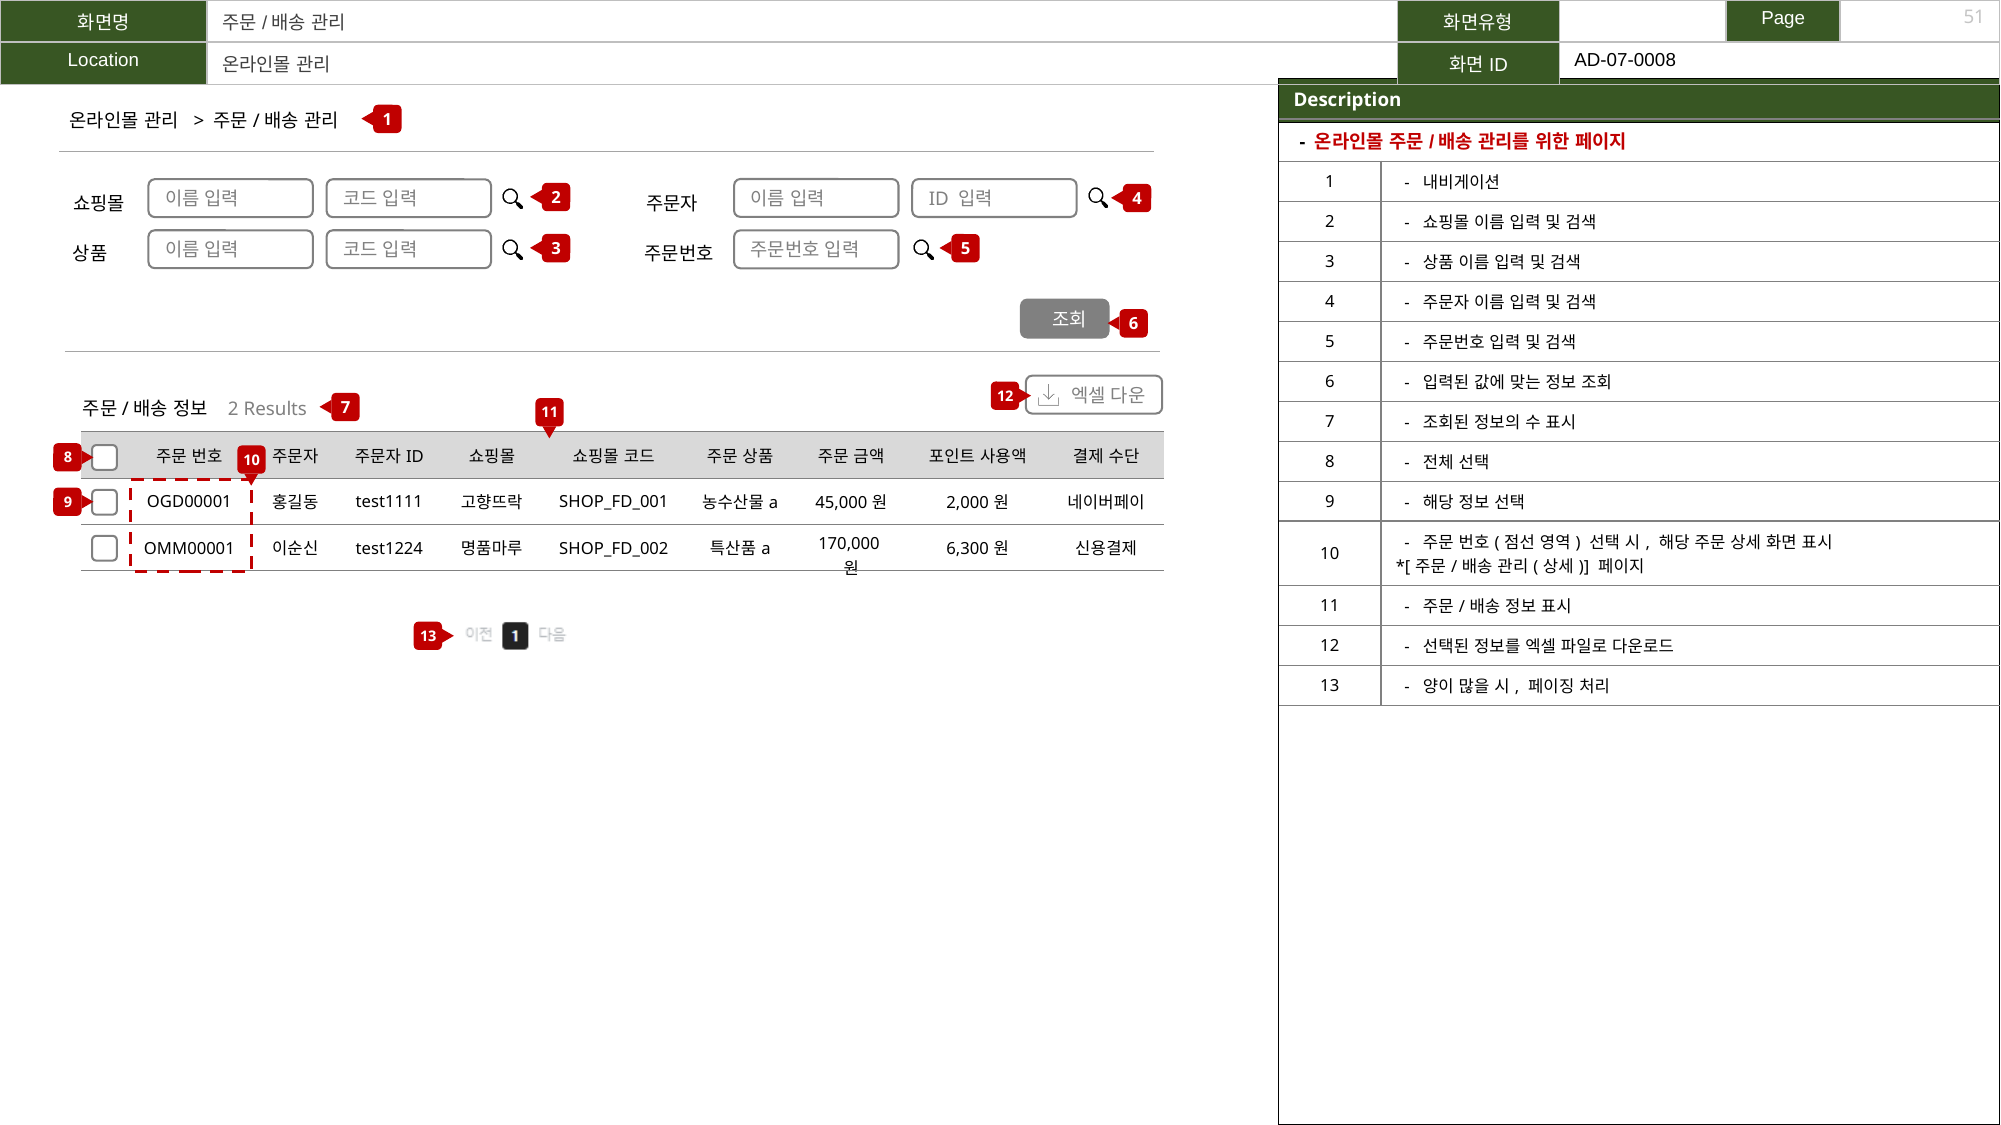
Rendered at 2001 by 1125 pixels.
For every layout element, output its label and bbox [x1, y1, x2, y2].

text_box [535, 227, 565, 269]
picture [452, 610, 579, 658]
text_box [47, 440, 118, 474]
table_cell [1279, 706, 1999, 1124]
table_cell [1279, 282, 1380, 321]
table_cell [1279, 162, 1380, 201]
table_cell [1382, 282, 2000, 321]
text_box [408, 619, 454, 653]
text_box [911, 178, 1078, 219]
text_box [1116, 177, 1146, 219]
table_cell [81, 525, 130, 570]
text_box [325, 386, 354, 428]
table_cell [1382, 666, 2000, 705]
table_cell [1382, 442, 2000, 481]
picture [500, 185, 525, 211]
text_box [68, 388, 323, 427]
text_box [945, 228, 974, 269]
text_box [58, 223, 314, 272]
text_box [91, 534, 118, 562]
text_box [325, 229, 493, 270]
text_box [325, 178, 493, 219]
table_header [1398, 1, 1550, 41]
table_cell [1279, 482, 1380, 520]
text_box [529, 395, 570, 439]
table_cell [1382, 322, 2000, 361]
table_cell [1560, 48, 1999, 84]
table_header [81, 432, 1164, 478]
table_cell [81, 479, 130, 524]
text_box [1019, 298, 1110, 339]
table_cell [1279, 242, 1380, 281]
text_box [629, 223, 900, 272]
table_cell [1382, 242, 2000, 281]
table_cell [1279, 586, 1380, 625]
table_cell [1279, 442, 1380, 481]
table_cell [1279, 626, 1380, 665]
table_cell [1382, 626, 2000, 665]
table_cell [1382, 586, 2000, 625]
table_header [208, 1, 1397, 41]
text_box [130, 443, 272, 572]
table_cell [1382, 522, 2000, 585]
table_header [1279, 85, 1999, 118]
text_box [631, 173, 900, 222]
picture [1085, 185, 1110, 210]
text_box [47, 485, 118, 519]
picture [500, 237, 525, 262]
text_box [55, 98, 404, 139]
table_cell [1398, 43, 1559, 84]
slide_number [1550, 0, 2000, 48]
table_cell [1279, 522, 1380, 585]
text_box [58, 173, 314, 222]
table_cell [1279, 362, 1380, 401]
table_cell [252, 525, 1164, 570]
table_cell [208, 43, 1397, 84]
table_cell [1382, 202, 2000, 241]
table_cell [1279, 402, 1380, 441]
picture [1031, 377, 1066, 412]
table_cell [1279, 202, 1380, 241]
text_box [985, 374, 1164, 415]
table_header [1279, 120, 2000, 161]
table_cell [1279, 666, 1380, 705]
table_header [1, 1, 206, 41]
table_cell [1, 43, 206, 84]
table_cell [1382, 402, 2000, 441]
picture [911, 237, 936, 262]
table_cell [1382, 362, 2000, 401]
text_box [1113, 303, 1142, 344]
table_cell [252, 479, 1164, 524]
table_cell [1382, 162, 2000, 201]
table_cell [1382, 482, 2000, 520]
text_box [535, 176, 565, 218]
table_cell [1279, 322, 1380, 361]
